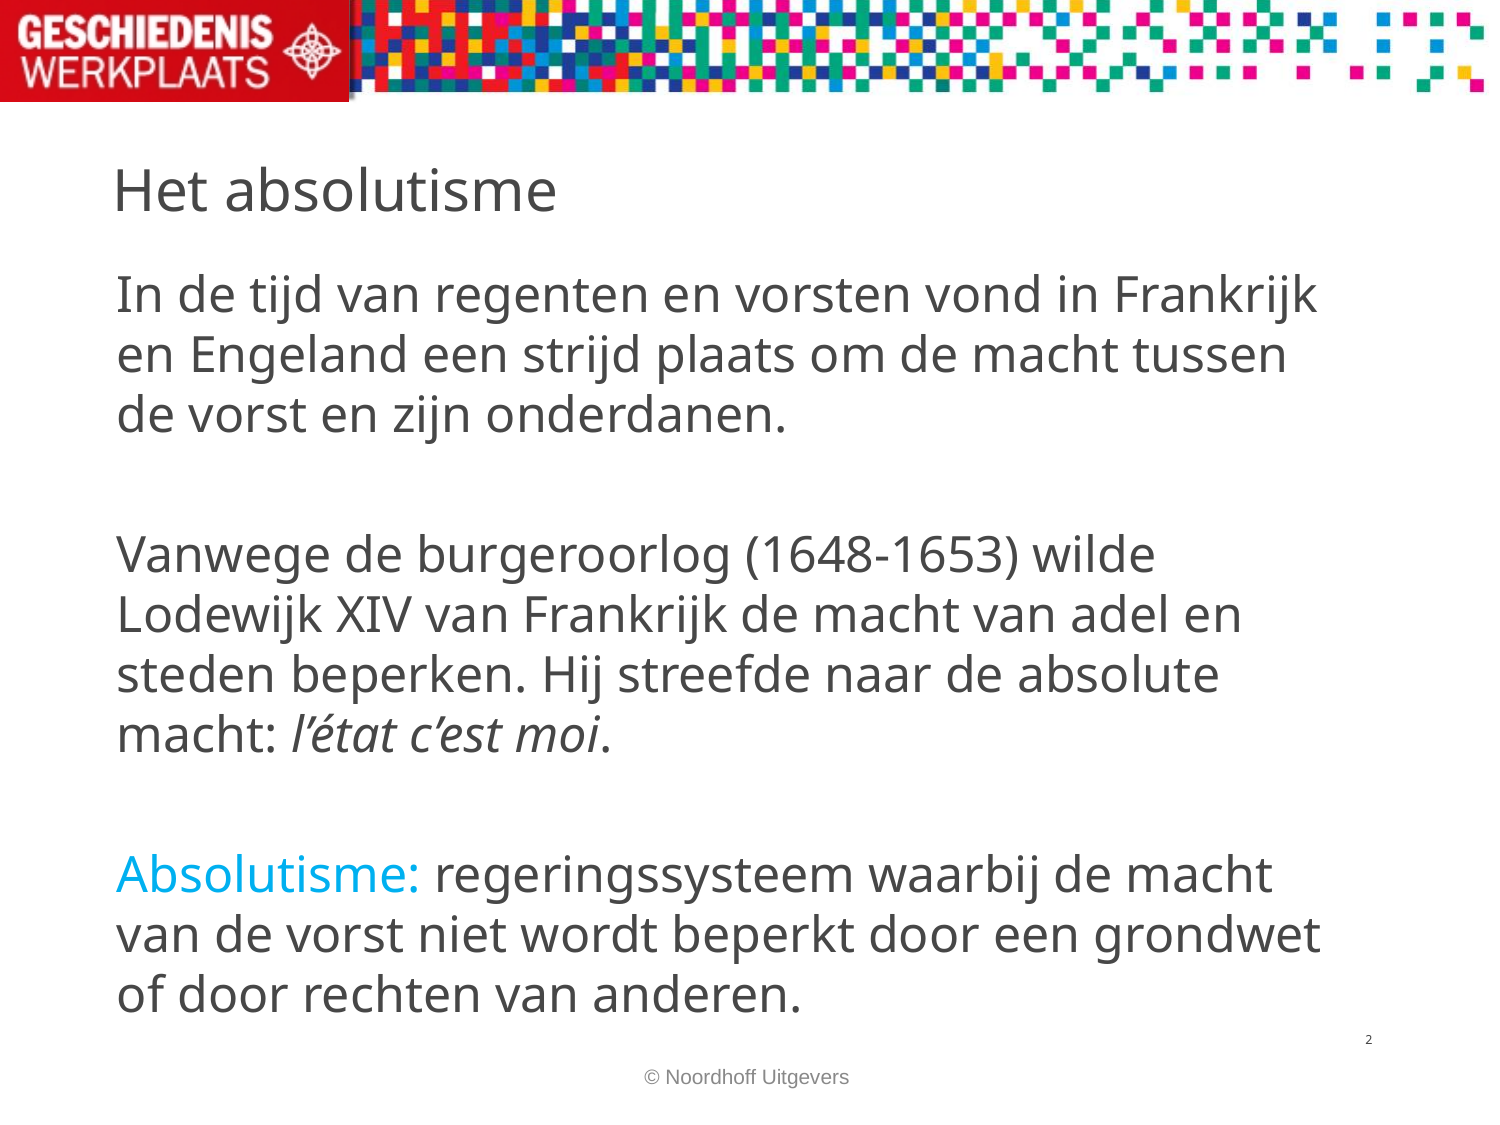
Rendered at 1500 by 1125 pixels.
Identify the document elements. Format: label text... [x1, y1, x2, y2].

slide_number 2 [1325, 1025, 1388, 1063]
title Het absolutisme [112, 145, 1401, 256]
list In de tijd van regenten en vorsten vond in Frankrijk en Engeland een strijd plaats om de macht tussen de vorst en zijn onderdanen. Vanwege de burgeroorlog (1648-1653) wilde Lodewijk XIV van Frankrijk de macht van adel en steden beperken. Hij streefde naar de absolute macht: l’état c’est moi. Absolutisme: regeringssysteem waarbij de macht van de vorst niet wordt beperkt door een grondwet of door rechten van anderen. [116, 256, 1346, 941]
picture [0, 0, 1500, 1125]
text_box © Noordhoff Uitgevers [512, 1045, 988, 1106]
